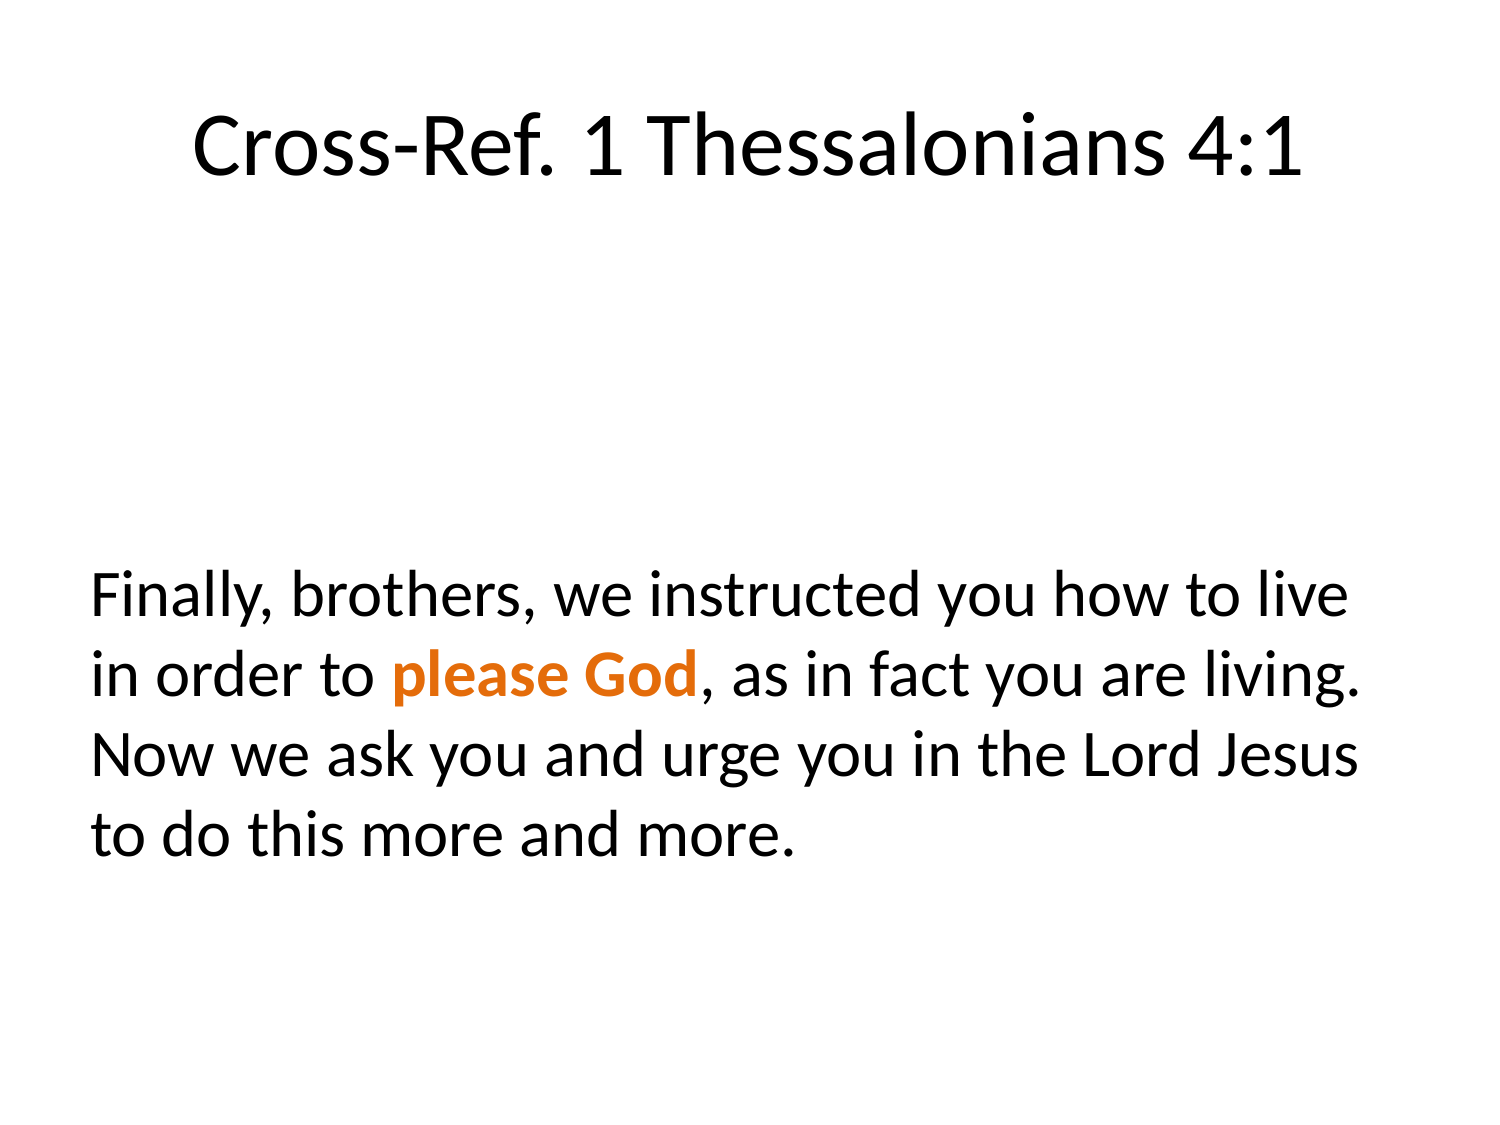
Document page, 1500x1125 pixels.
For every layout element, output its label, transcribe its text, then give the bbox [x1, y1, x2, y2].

list Finally, brothers, we instructed you how to live in order to please God, as in fact you are living. Now we ask you and urge you in the Lord Jesus to do this more and more. [75, 262, 1425, 1005]
title Cross-Ref. 1 Thessalonians 4:1 [75, 45, 1425, 233]
